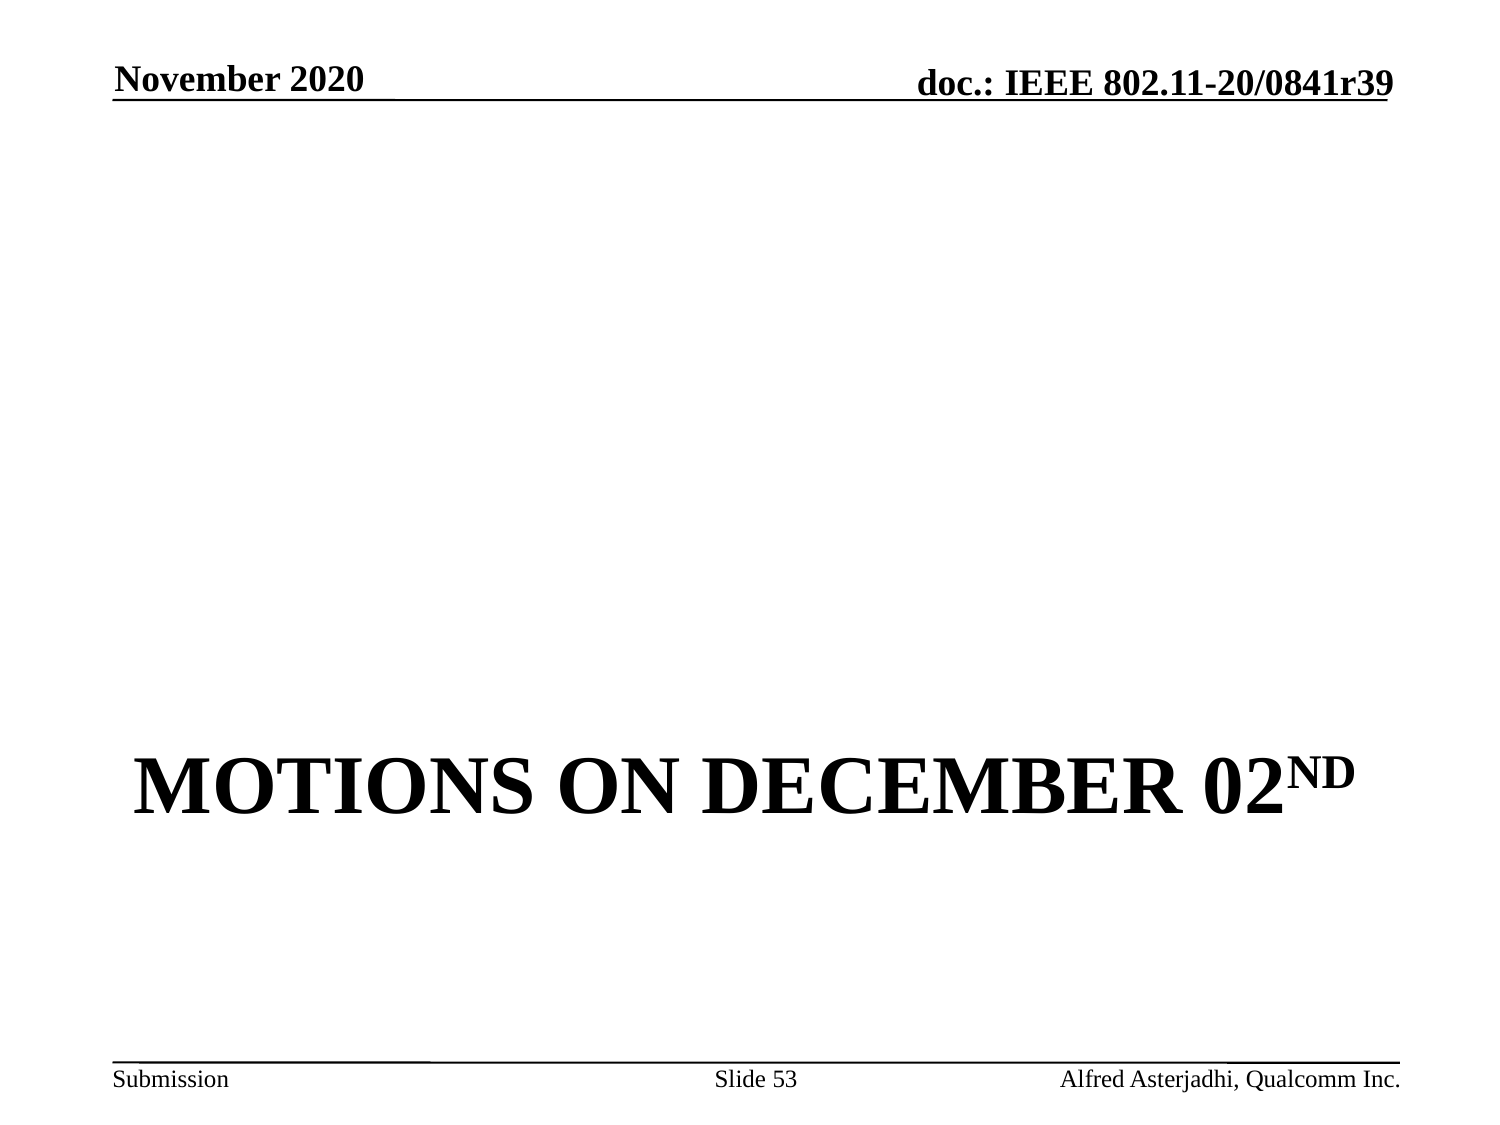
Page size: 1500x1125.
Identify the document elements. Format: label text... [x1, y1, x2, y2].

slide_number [114, 54, 423, 100]
slide_number Slide 53 [712, 1061, 800, 1123]
title Motions on December 02Nd [118, 722, 1394, 947]
footer Alfred Asterjadhi, Qualcomm Inc. [878, 1061, 1402, 1093]
